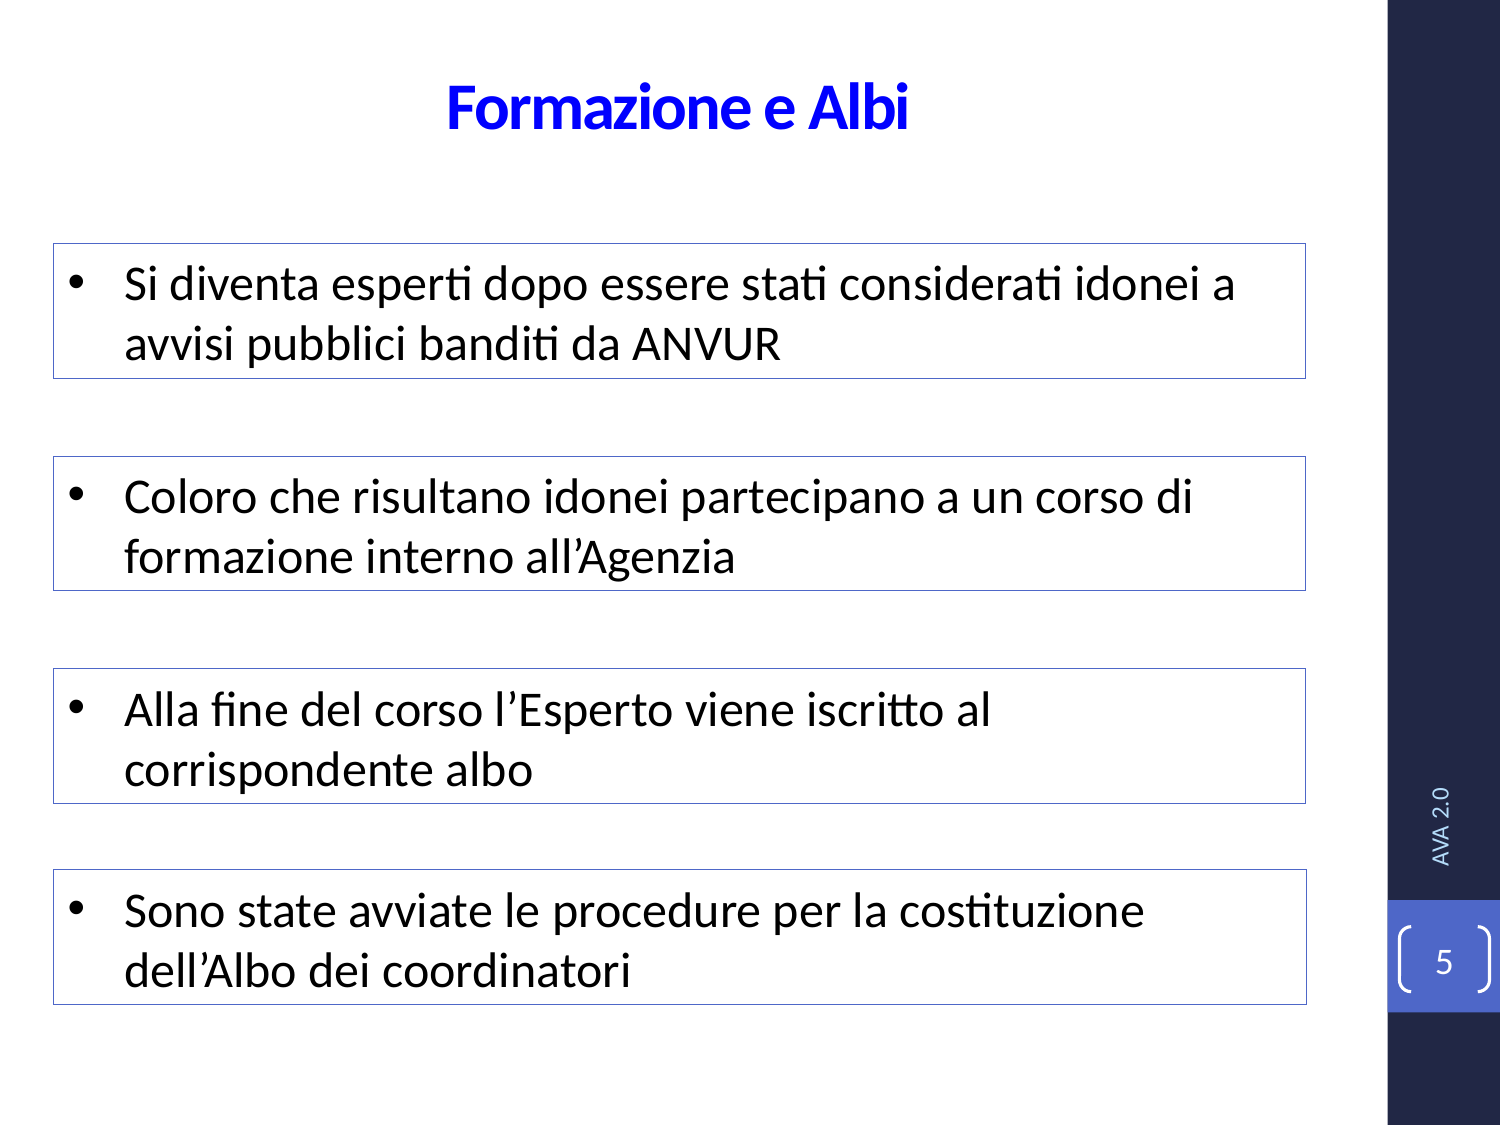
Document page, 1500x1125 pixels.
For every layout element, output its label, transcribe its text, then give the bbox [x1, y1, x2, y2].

text_box Sono state avviate le procedure per la costituzione dell’Albo dei coordinatori [53, 869, 1307, 1005]
text_box Alla fine del corso l’Esperto viene iscritto al corrispondente albo [53, 668, 1306, 804]
title Formazione e Albi [17, 30, 1341, 174]
slide_number 5 [1397, 925, 1492, 994]
footer AVA 2.0 [1408, 361, 1469, 882]
text_box Coloro che risultano idonei partecipano a un corso di formazione interno all’Agenzia [53, 456, 1306, 591]
text_box Si diventa esperti dopo essere stati considerati idonei a avvisi pubblici banditi da ANVUR [53, 243, 1306, 379]
